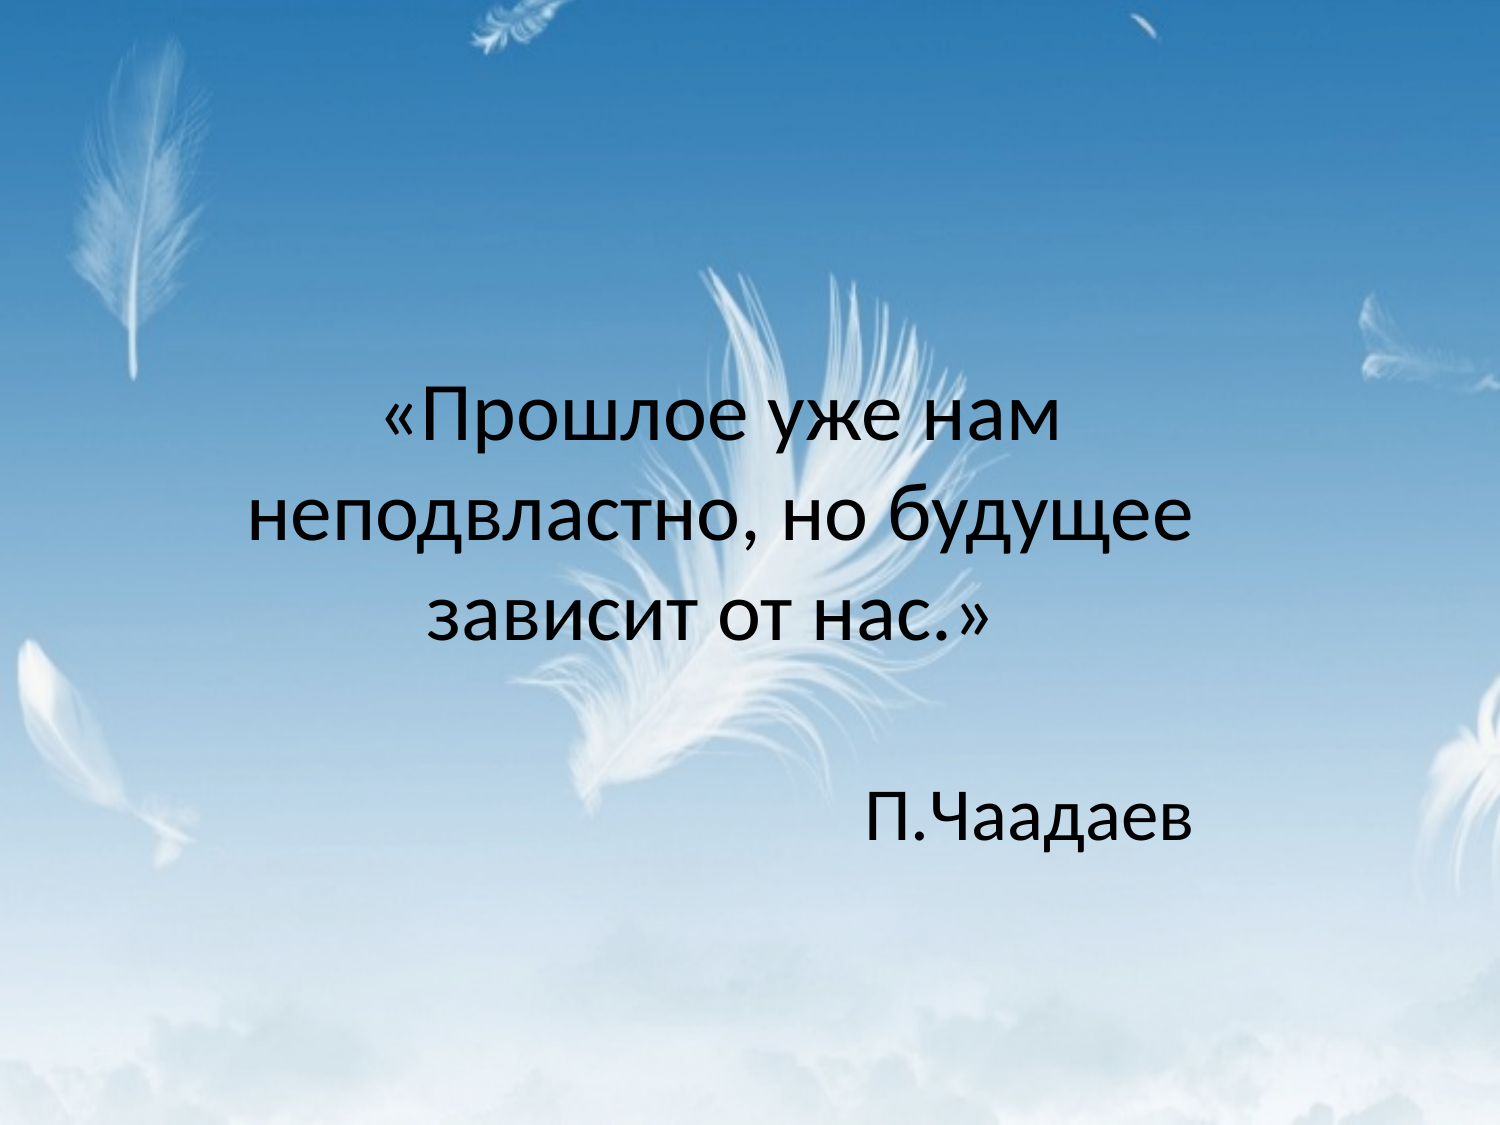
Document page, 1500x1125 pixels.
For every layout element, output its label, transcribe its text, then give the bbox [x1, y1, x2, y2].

picture [0, 0, 1500, 1125]
text_box «Прошлое уже нам неподвластно, но будущее зависит от нас.» П.Чаадаев [159, 349, 1282, 865]
